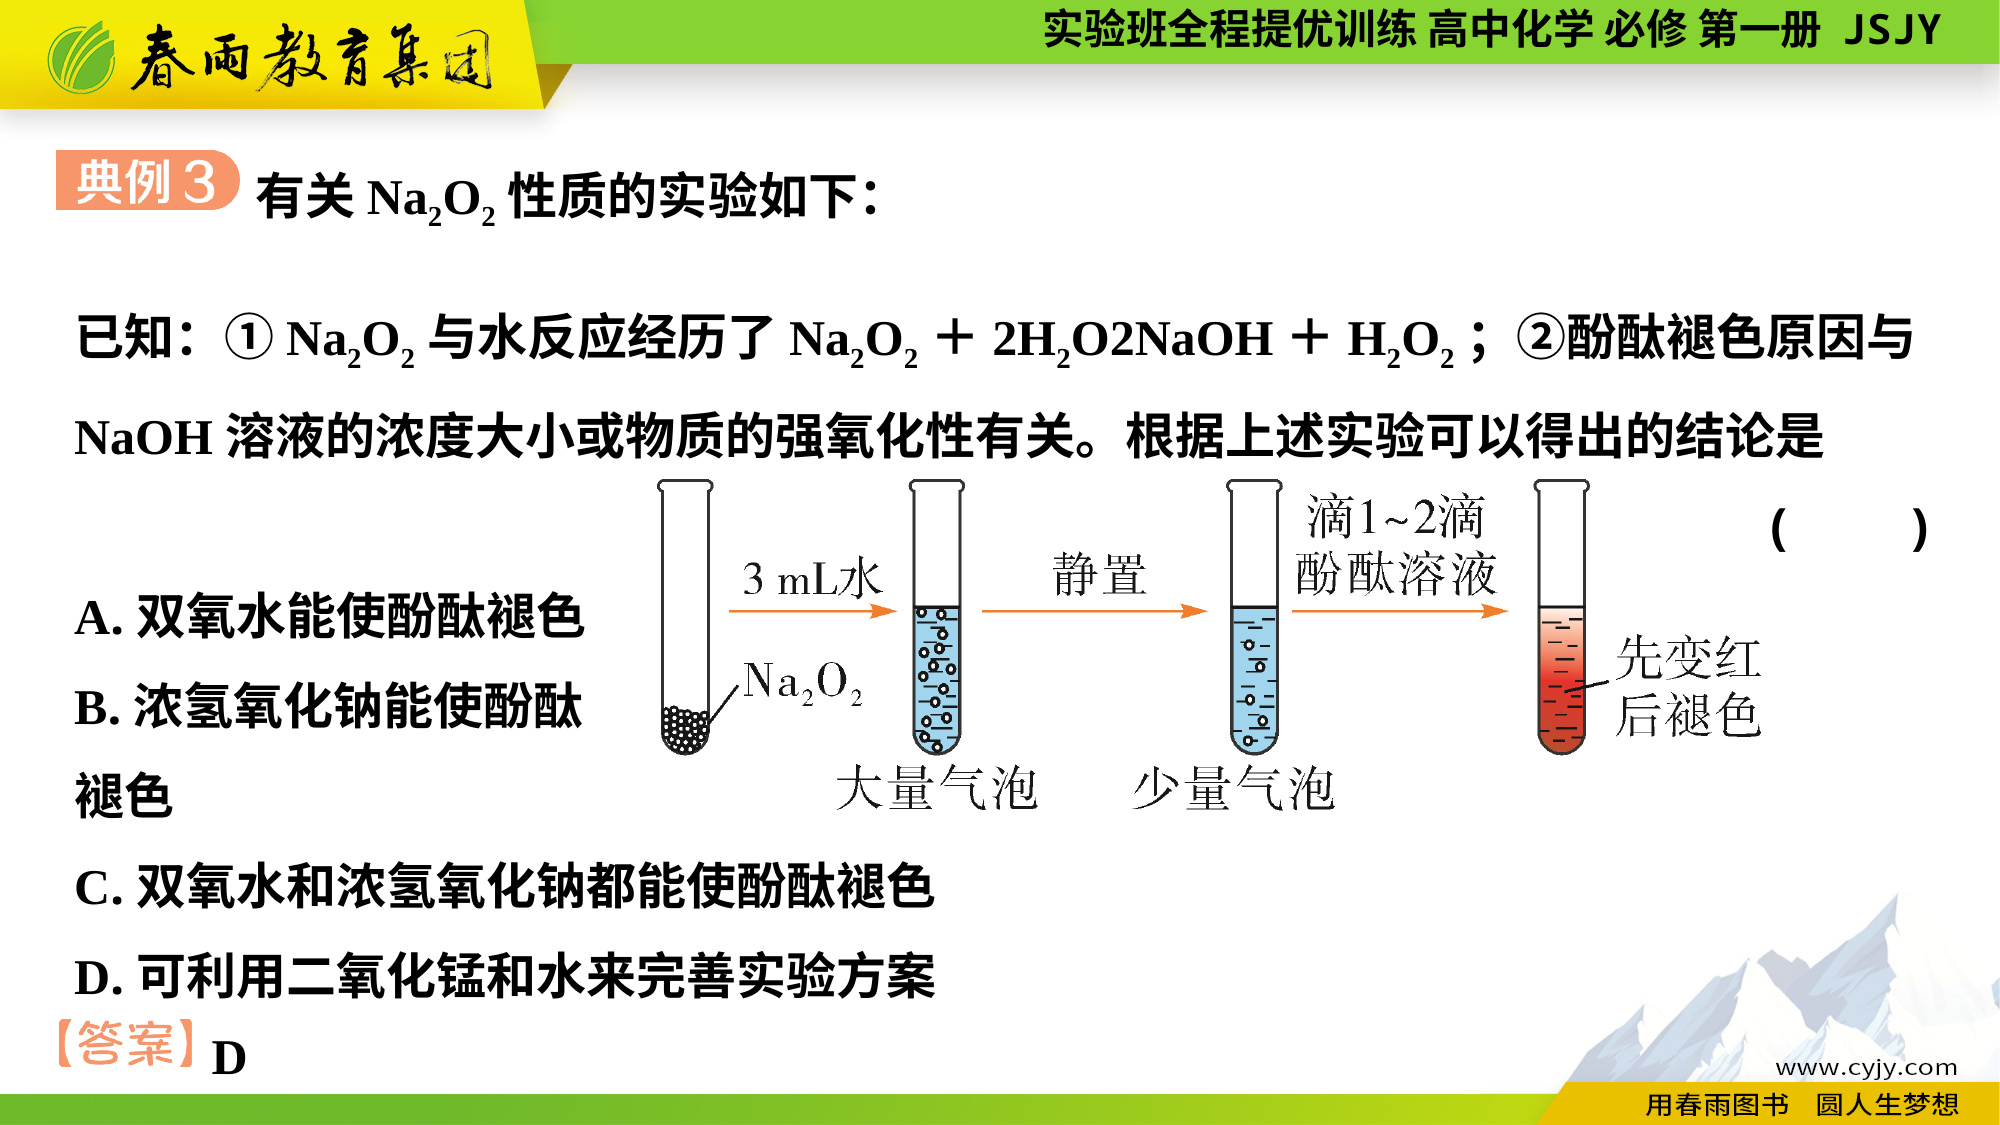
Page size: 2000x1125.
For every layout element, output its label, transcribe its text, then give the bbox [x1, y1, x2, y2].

text_box D [59, 987, 1944, 1092]
picture [0, 0, 2000, 1125]
